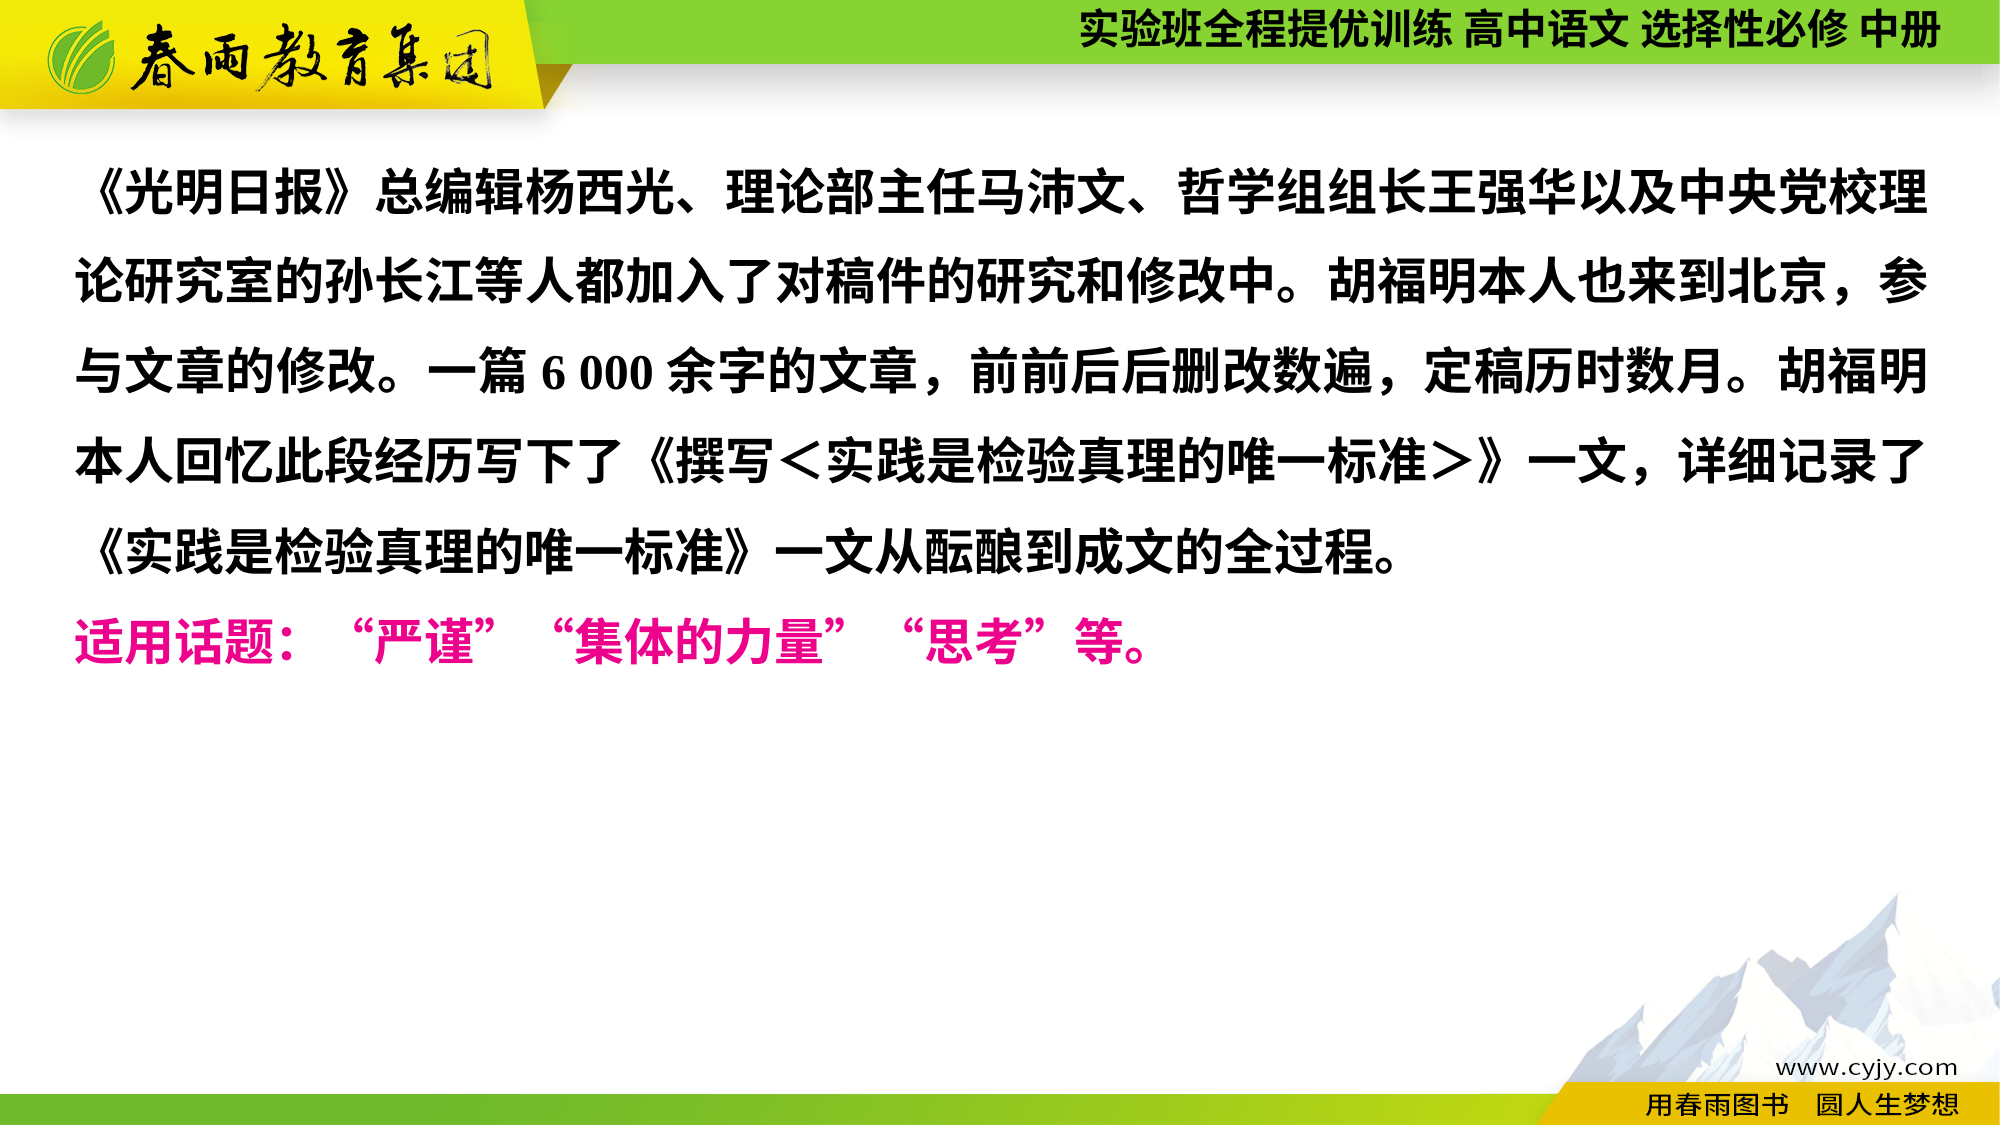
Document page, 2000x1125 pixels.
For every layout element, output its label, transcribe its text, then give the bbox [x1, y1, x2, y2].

picture [0, 0, 2000, 1125]
list 《光明日报》总编辑杨西光、理论部主任马沛文、哲学组组长王强华以及中央党校理论研究室的孙长江等人都加入了对稿件的研究和修改中。胡福明本人也来到北京，参与文章的修改。一篇6 000余字的文章，前前后后删改数遍，定稿历时数月。胡福明本人回忆此段经历写下了《撰写＜实践是检验真理的唯一标准＞》一文，详细记录了《实践是检验真理的唯一标准》一文从酝酿到成文的全过程。 适用话题：“严谨”“集体的力量”“思考”等。 [59, 122, 1944, 672]
